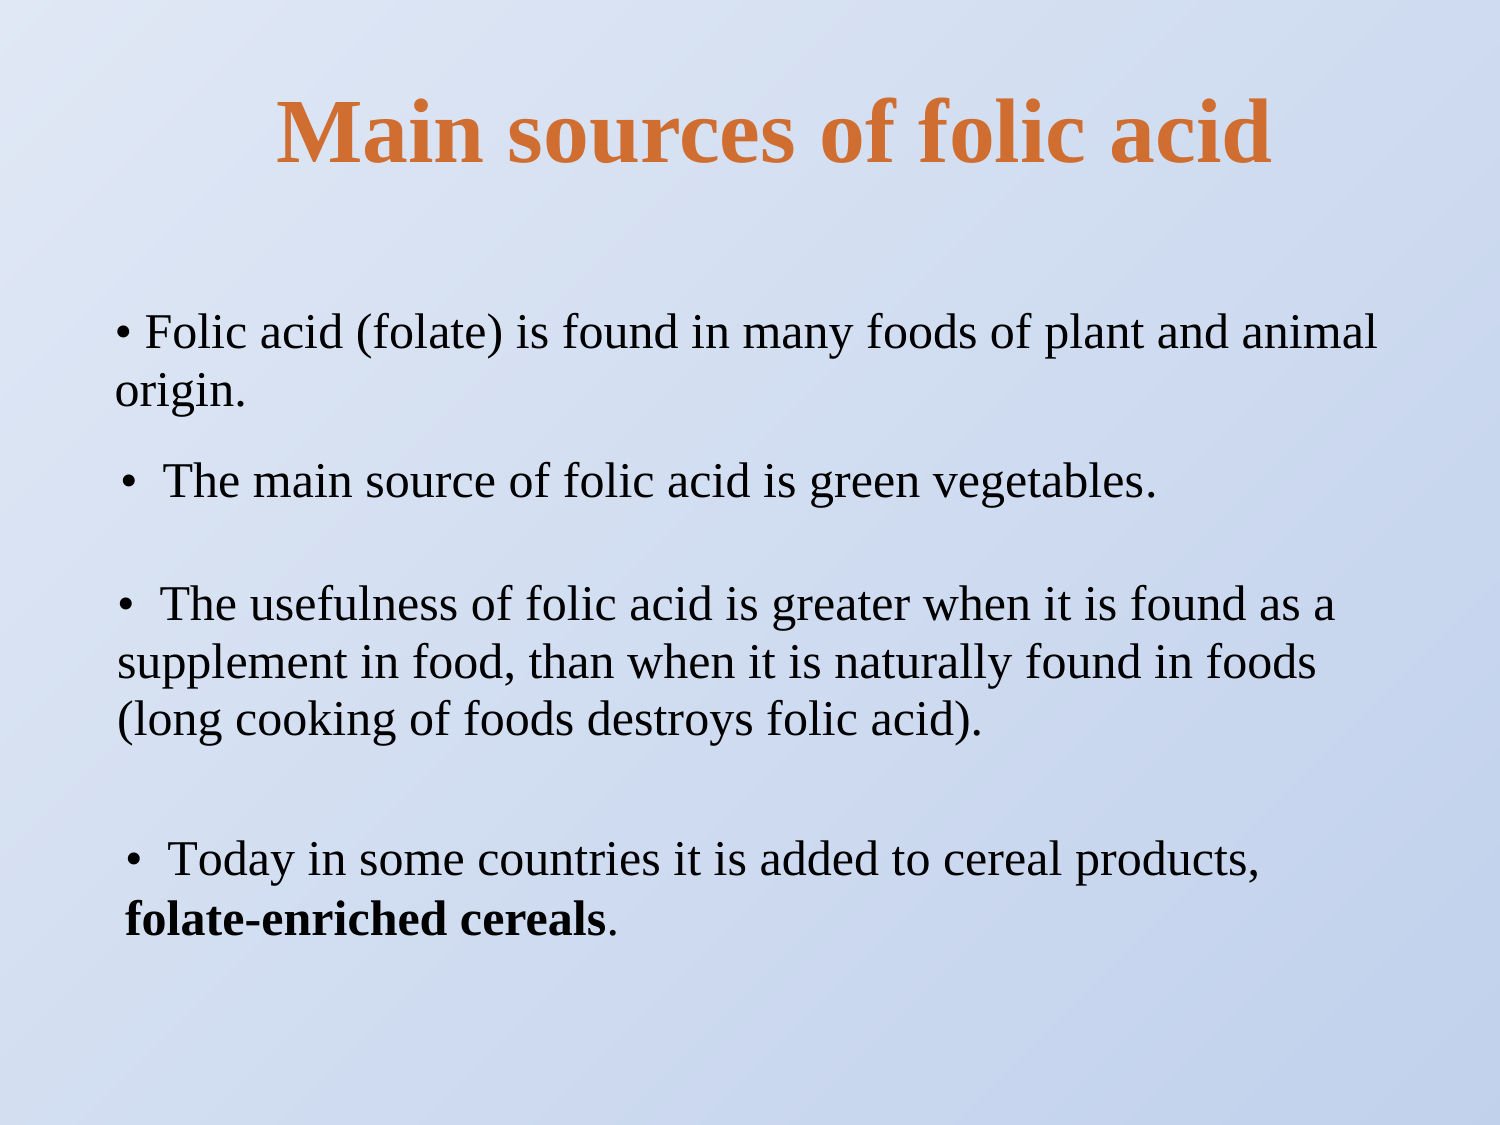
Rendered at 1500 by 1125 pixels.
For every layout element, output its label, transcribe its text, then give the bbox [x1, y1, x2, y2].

text_box • Folic acid (folate) is found in many foods of plant and animal origin. [114, 299, 1475, 476]
text_box • Today in some countries it is added to cereal products, folate-enriched cereals. [124, 825, 1371, 1007]
text_box • The main source of folic acid is green vegetables. [120, 449, 1158, 566]
text_box Main sources of folic acid [102, 85, 1275, 278]
text_box • The usefulness of folic acid is greater when it is found as a supplement in food, than when it is naturally found in foods (long cooking of foods destroys folic acid). [116, 573, 1363, 746]
